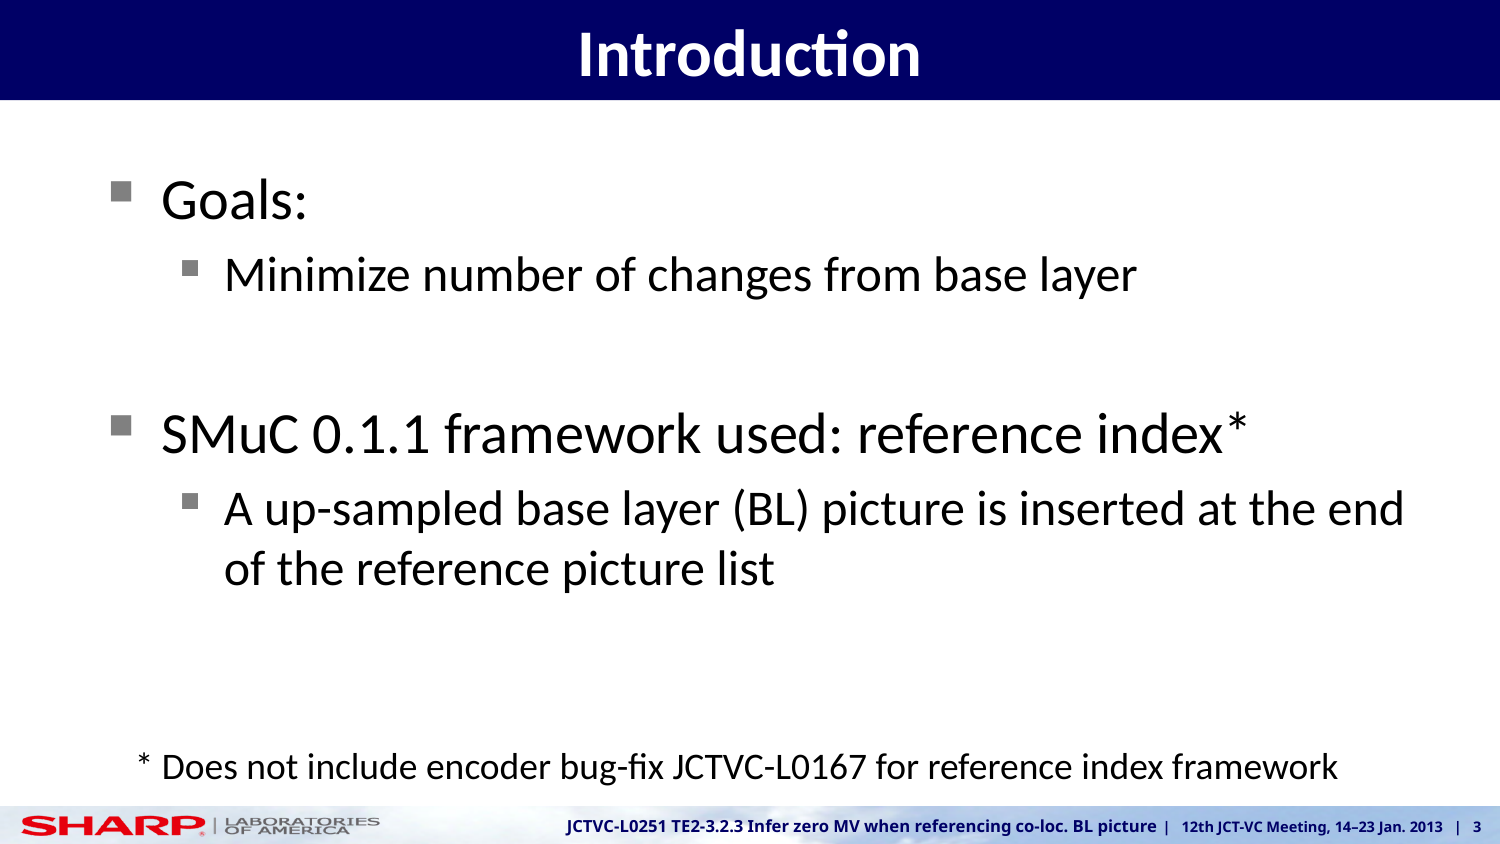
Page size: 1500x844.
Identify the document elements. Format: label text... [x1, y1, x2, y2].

title Introduction [17, 0, 1484, 101]
picture [0, 806, 1500, 844]
text_box * Does not include encoder bug-fix JCTVC-L0167 for reference index framework [120, 734, 1355, 794]
list Goals: Minimize number of changes from base layer SMuC 0.1.1 framework used: reference index* A up-sampled base layer (BL) picture is inserted at the end of the reference picture list [93, 154, 1432, 754]
